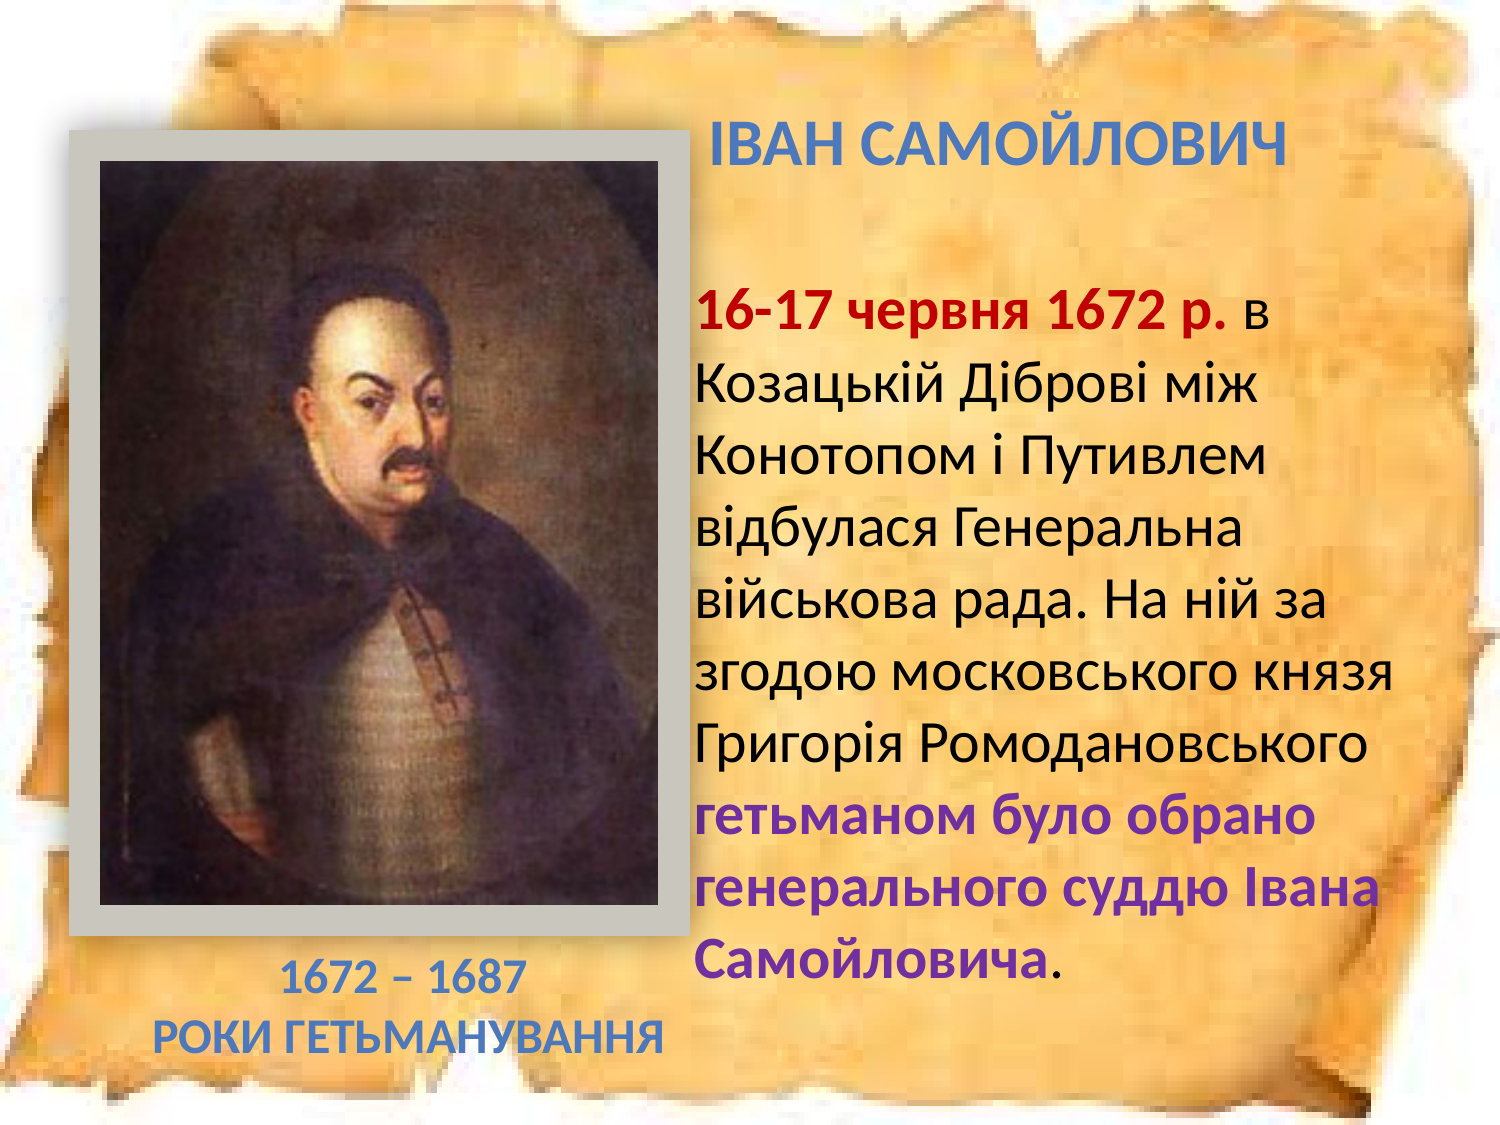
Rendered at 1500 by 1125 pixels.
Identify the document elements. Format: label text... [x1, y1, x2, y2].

title Іван Самойлович [572, 45, 1425, 233]
picture [0, 0, 1500, 1125]
list 16-17 червня 1672 р. в Козацькій Діброві між Конотопом і Путивлем відбулася Генеральна військова рада. На ній за згодою московського князя Григорія Ромодановського гетьманом було обрано генерального суддю Івана Самойловича. [711, 262, 1425, 1005]
text_box 1672 – 1687 роки гетьманування [29, 936, 788, 1072]
